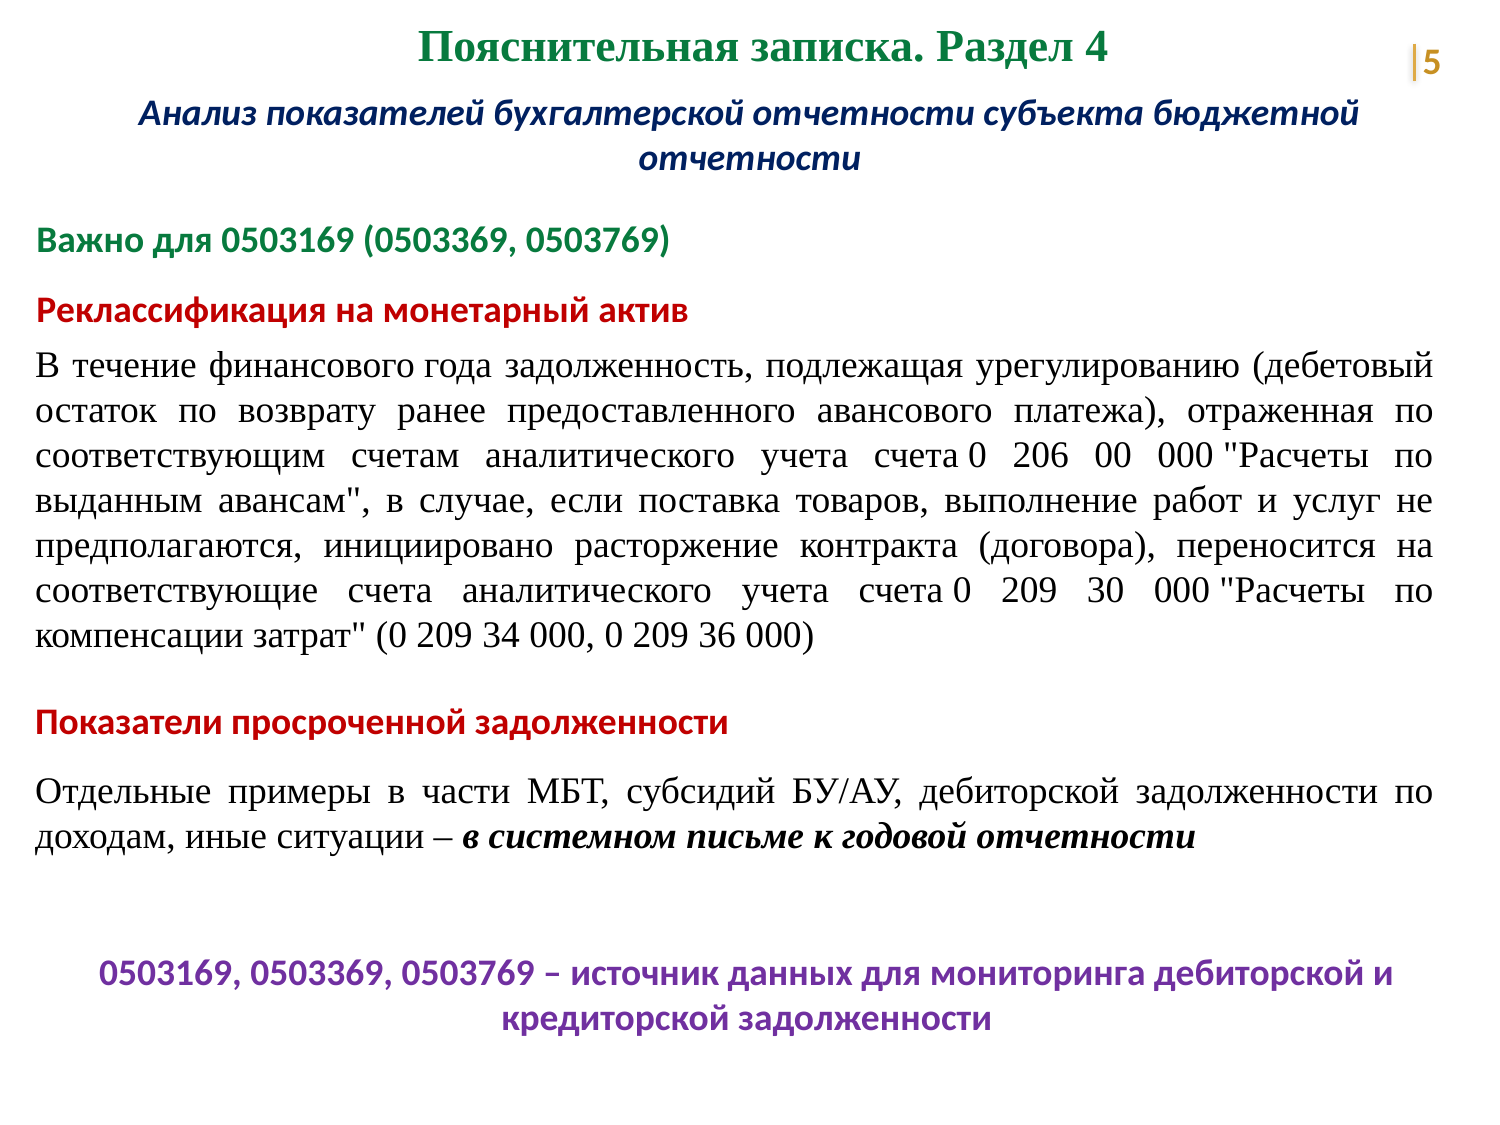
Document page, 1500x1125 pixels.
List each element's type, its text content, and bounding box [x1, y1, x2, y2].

text_box Отдельные примеры в части МБТ, субсидий БУ/АУ, дебиторской задолженности по доходам, иные ситуации – в системном письме к годовой отчетности [20, 758, 1450, 864]
text_box Реклассификация на монетарный актив [21, 277, 830, 337]
text_box 0503169, 0503369, 0503769 – источник данных для мониторинга дебиторской и кредиторской задолженности [14, 940, 1480, 1046]
text_box Показатели просроченной задолженности [20, 690, 829, 750]
text_box Важно для 0503169 (0503369, 0503769) [21, 207, 713, 267]
text_box Анализ показателей бухгалтерской отчетности субъекта бюджетной отчетности [20, 80, 1480, 186]
text_box В течение финансового года задолженность, подлежащая урегулированию (дебетовый остаток по возврату ранее предоставленного авансового платежа), отраженная по соответствующим счетам аналитического учета счета 0 206 00 000 "Расчеты по выданным авансам", в случае, если поставка товаров, выполнение работ и услуг не предполагаются, инициировано расторжение контракта (договора), переносится на соответствующие счета аналитического учета счета 0 209 30 000 "Расчеты по компенсации затрат" (0 209 34 000, 0 209 36 000) [20, 332, 1450, 662]
slide_number 5 [1407, 29, 1500, 90]
text_box Пояснительная записка. Раздел 4 [377, 8, 1140, 78]
